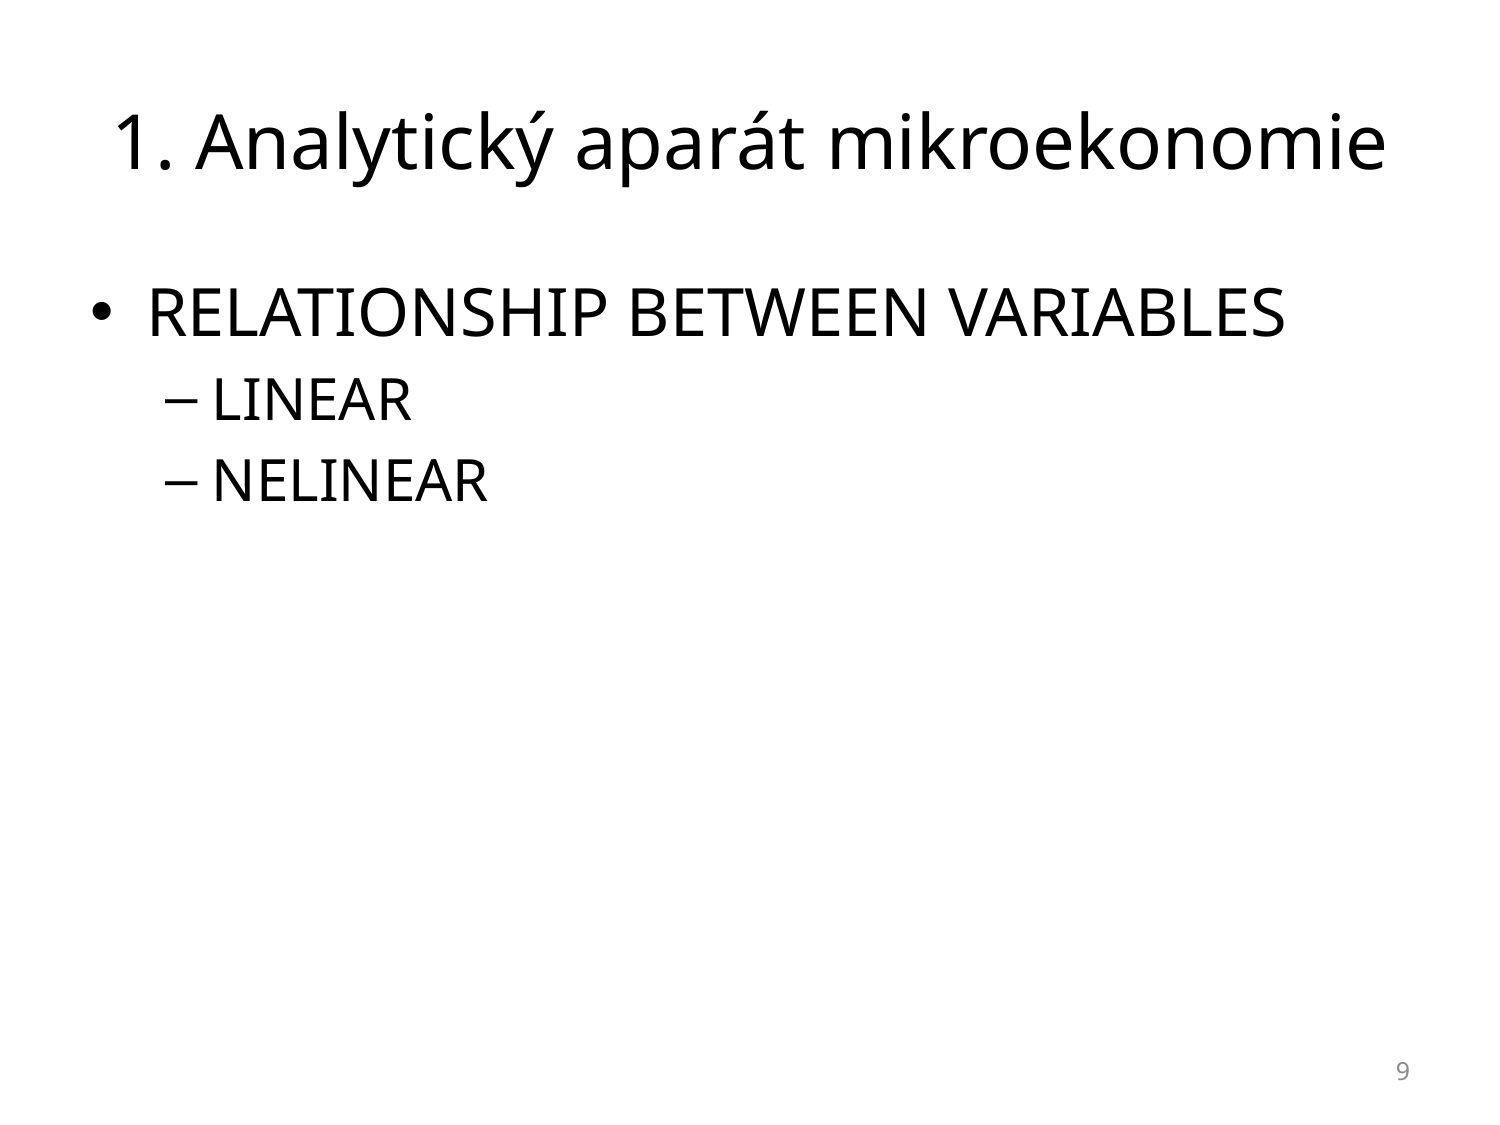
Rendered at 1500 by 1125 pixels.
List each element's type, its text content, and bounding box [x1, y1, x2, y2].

list RELATIONSHIP BETWEEN VARIABLES LINEAR NELINEAR [75, 262, 1425, 1005]
title 1. Analytický aparát mikroekonomie [75, 45, 1425, 233]
slide_number 9 [1074, 1042, 1425, 1103]
